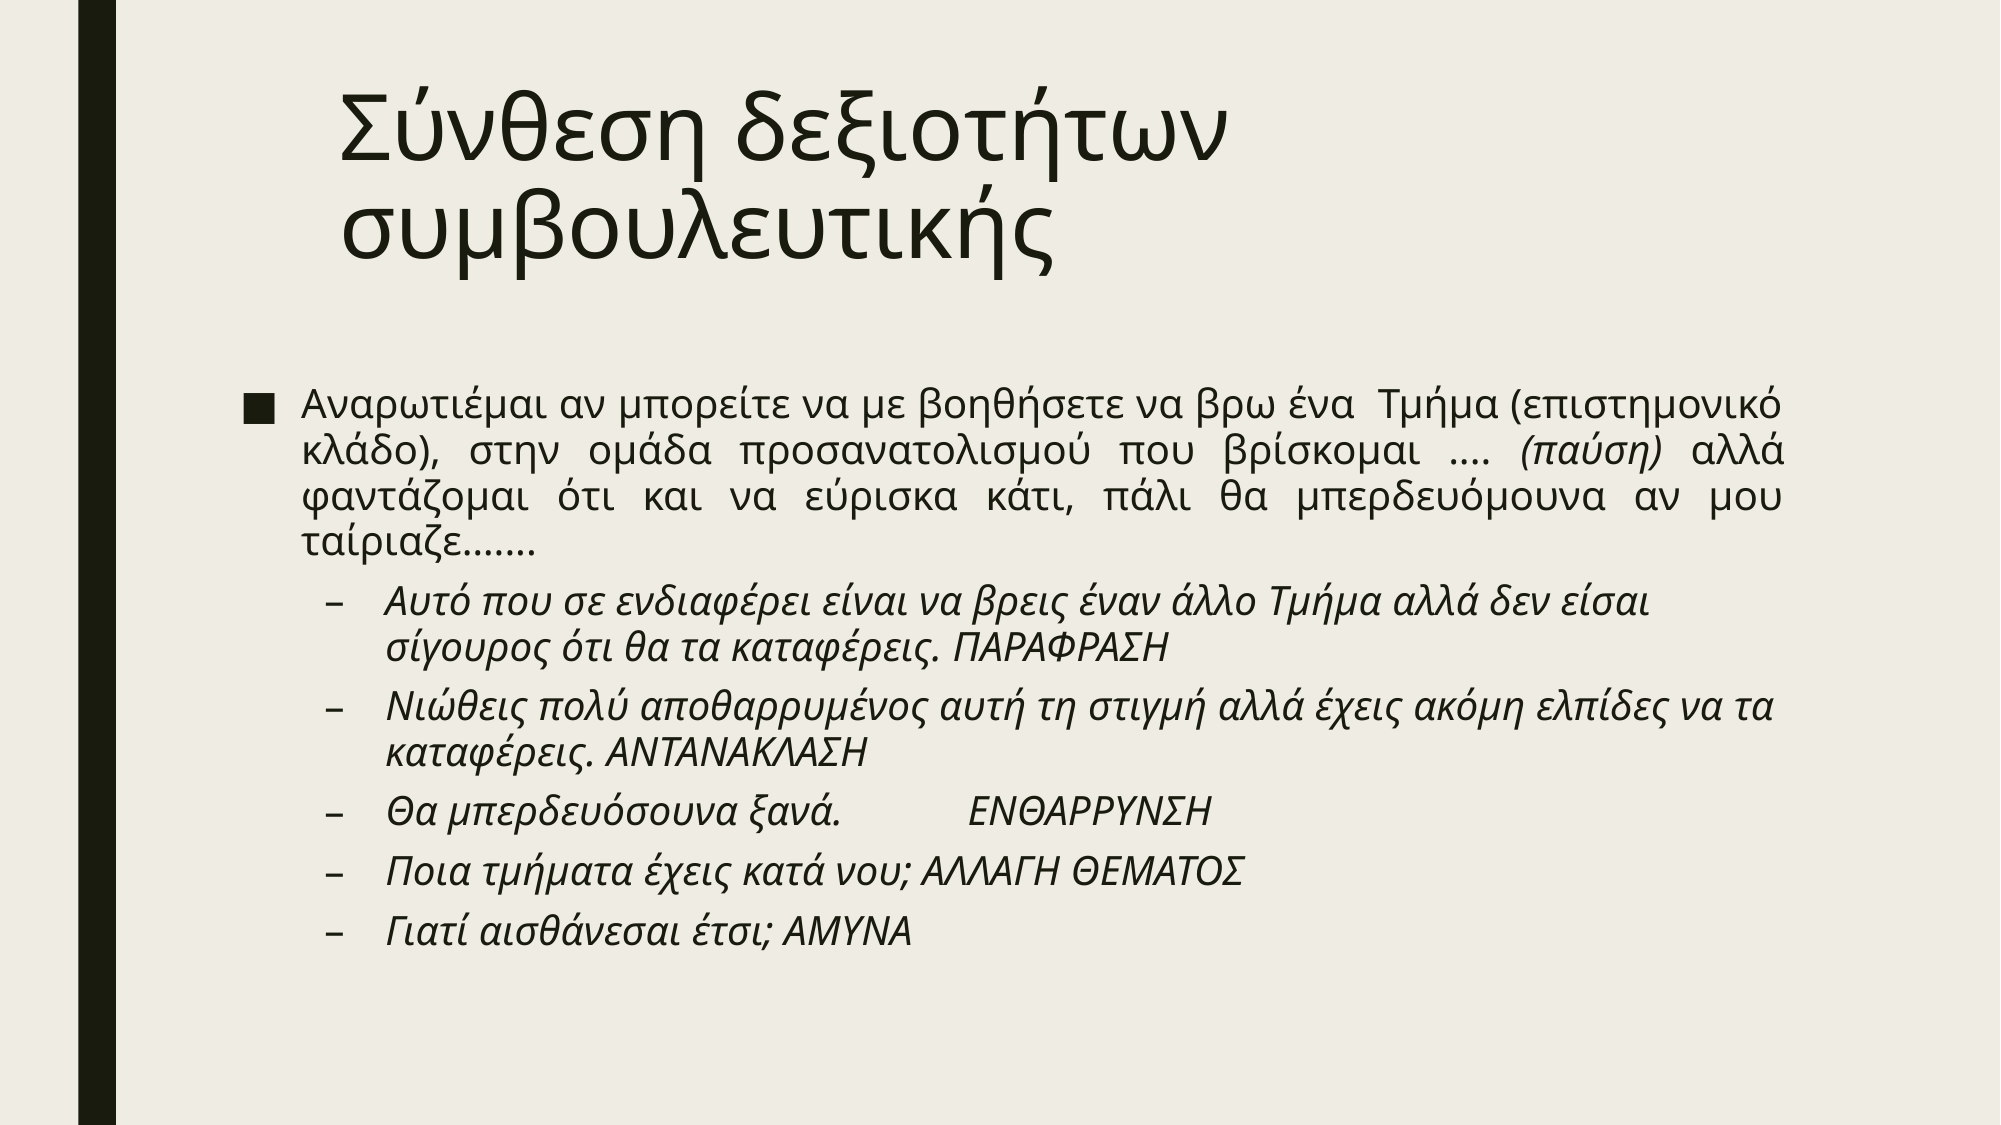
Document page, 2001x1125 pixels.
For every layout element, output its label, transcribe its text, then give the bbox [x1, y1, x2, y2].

list Αναρωτιέμαι αν μπορείτε να με βοηθήσετε να βρω ένα Τμήμα (επιστημονικό κλάδο), στην ομάδα προσανατολισμού που βρίσκομαι .... (παύση) αλλά φαντάζομαι ότι και να εύρισκα κάτι, πάλι θα μπερδευόμουνα αν μου ταίριαζε….... Αυτό που σε ενδιαφέρει είναι να βρεις έναν άλλο Τμήμα αλλά δεν είσαι σίγουρος ότι θα τα καταφέρεις. ΠΑΡΑΦΡΑΣΗ Νιώθεις πολύ αποθαρρυμένος αυτή τη στιγμή αλλά έχεις ακόμη ελπίδες να τα καταφέρεις. ΑΝΤΑΝΑΚΛΑΣΗ Θα μπερδευόσουνα ξανά. ΕΝΘΑΡΡΥΝΣΗ Ποια τμήματα έχεις κατά νου; ΑΛΛΑΓΗ ΘΕΜΑΤΟΣ Γιατί αισθάνεσαι έτσι; ΑΜΥΝΑ [225, 375, 1800, 963]
title Σύνθεση δεξιοτήτων συμβουλευτικής [324, 74, 1900, 319]
